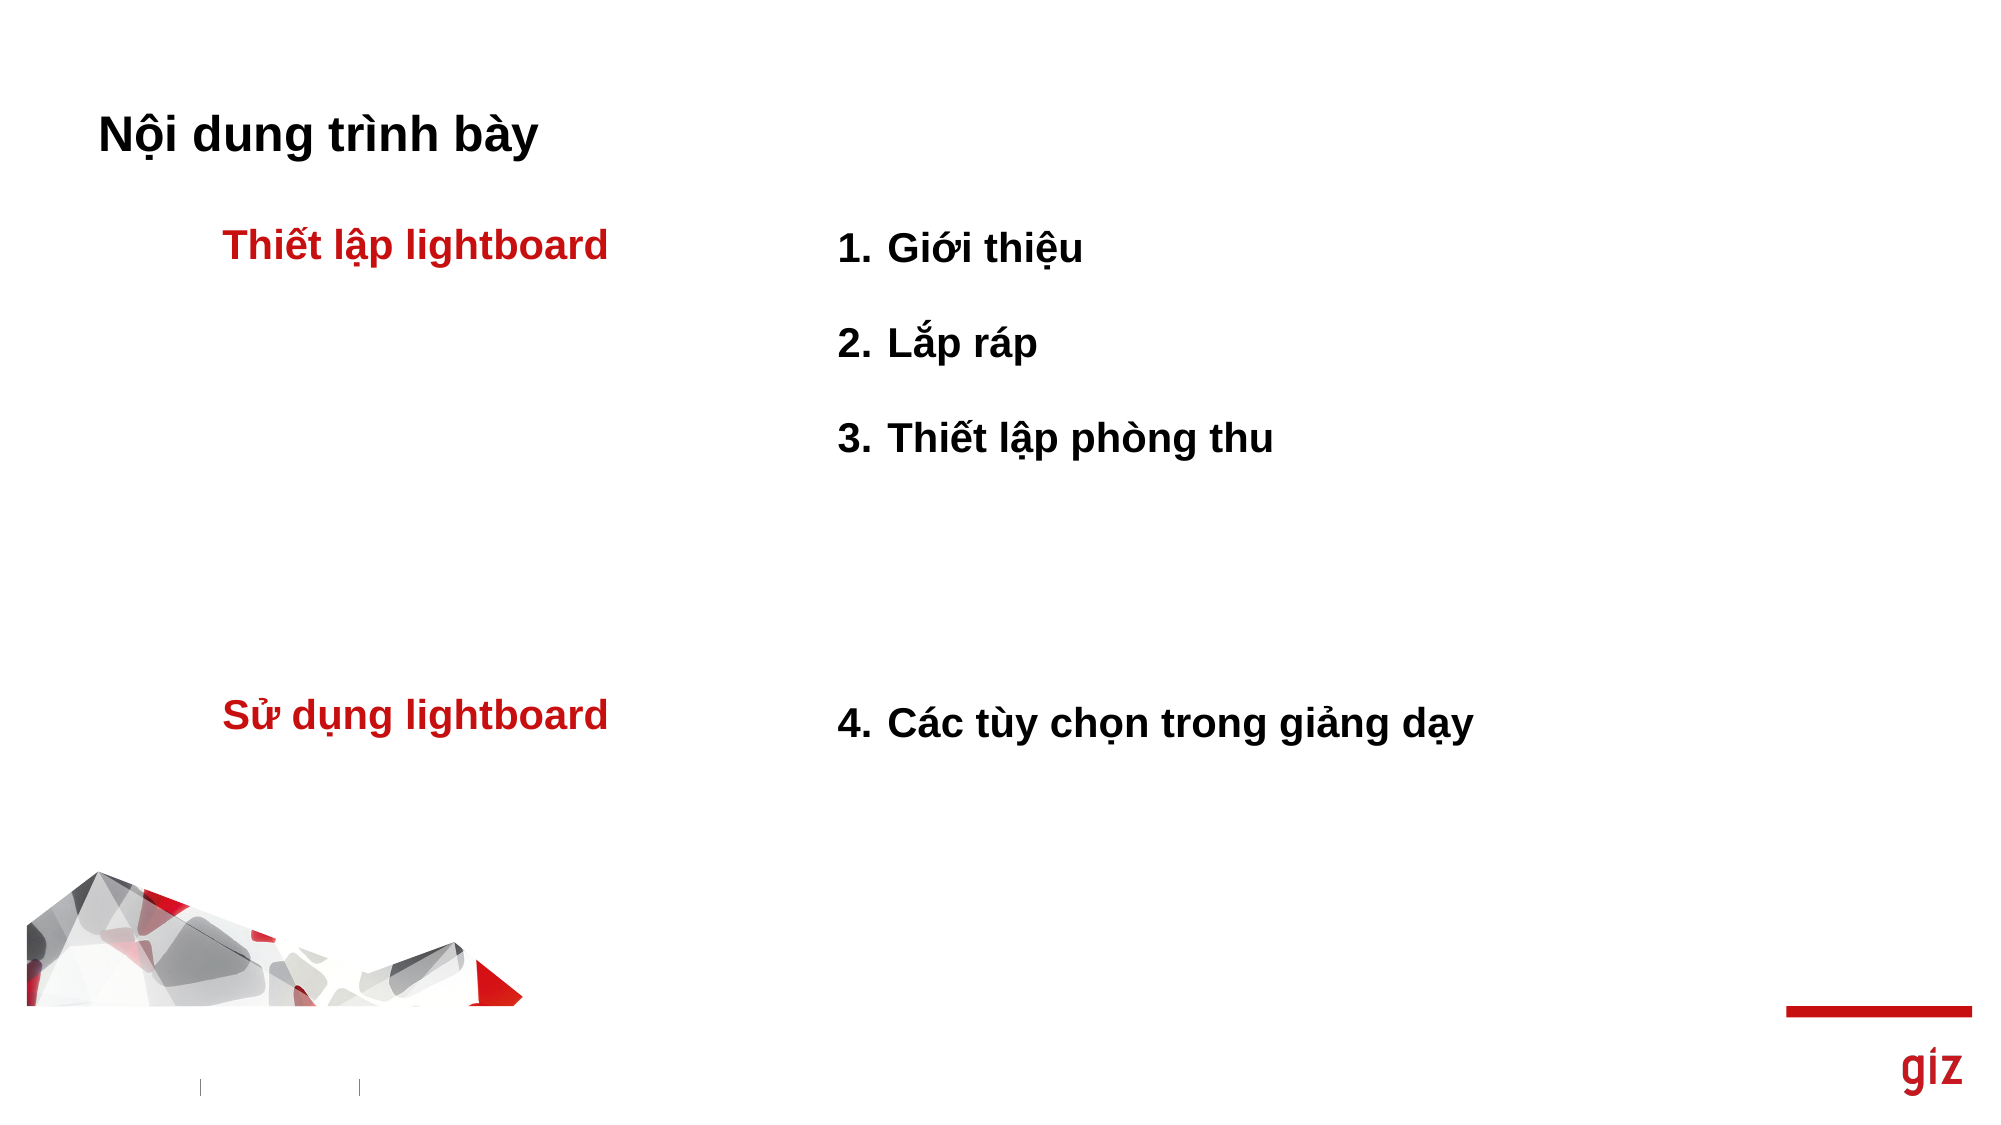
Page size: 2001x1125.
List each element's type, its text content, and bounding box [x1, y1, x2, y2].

list Giới thiệu Lắp ráp Thiết lập phòng thu Các tùy chọn trong giảng dạy [822, 218, 1669, 984]
title Nội dung trình bày [98, 44, 1973, 163]
picture [285, 981, 381, 1007]
picture [462, 981, 535, 1007]
picture [104, 873, 207, 935]
text_box Thiết lập lightboard Sử dụng lightboard [207, 215, 823, 981]
picture [26, 872, 97, 1007]
picture [1901, 1045, 1969, 1098]
